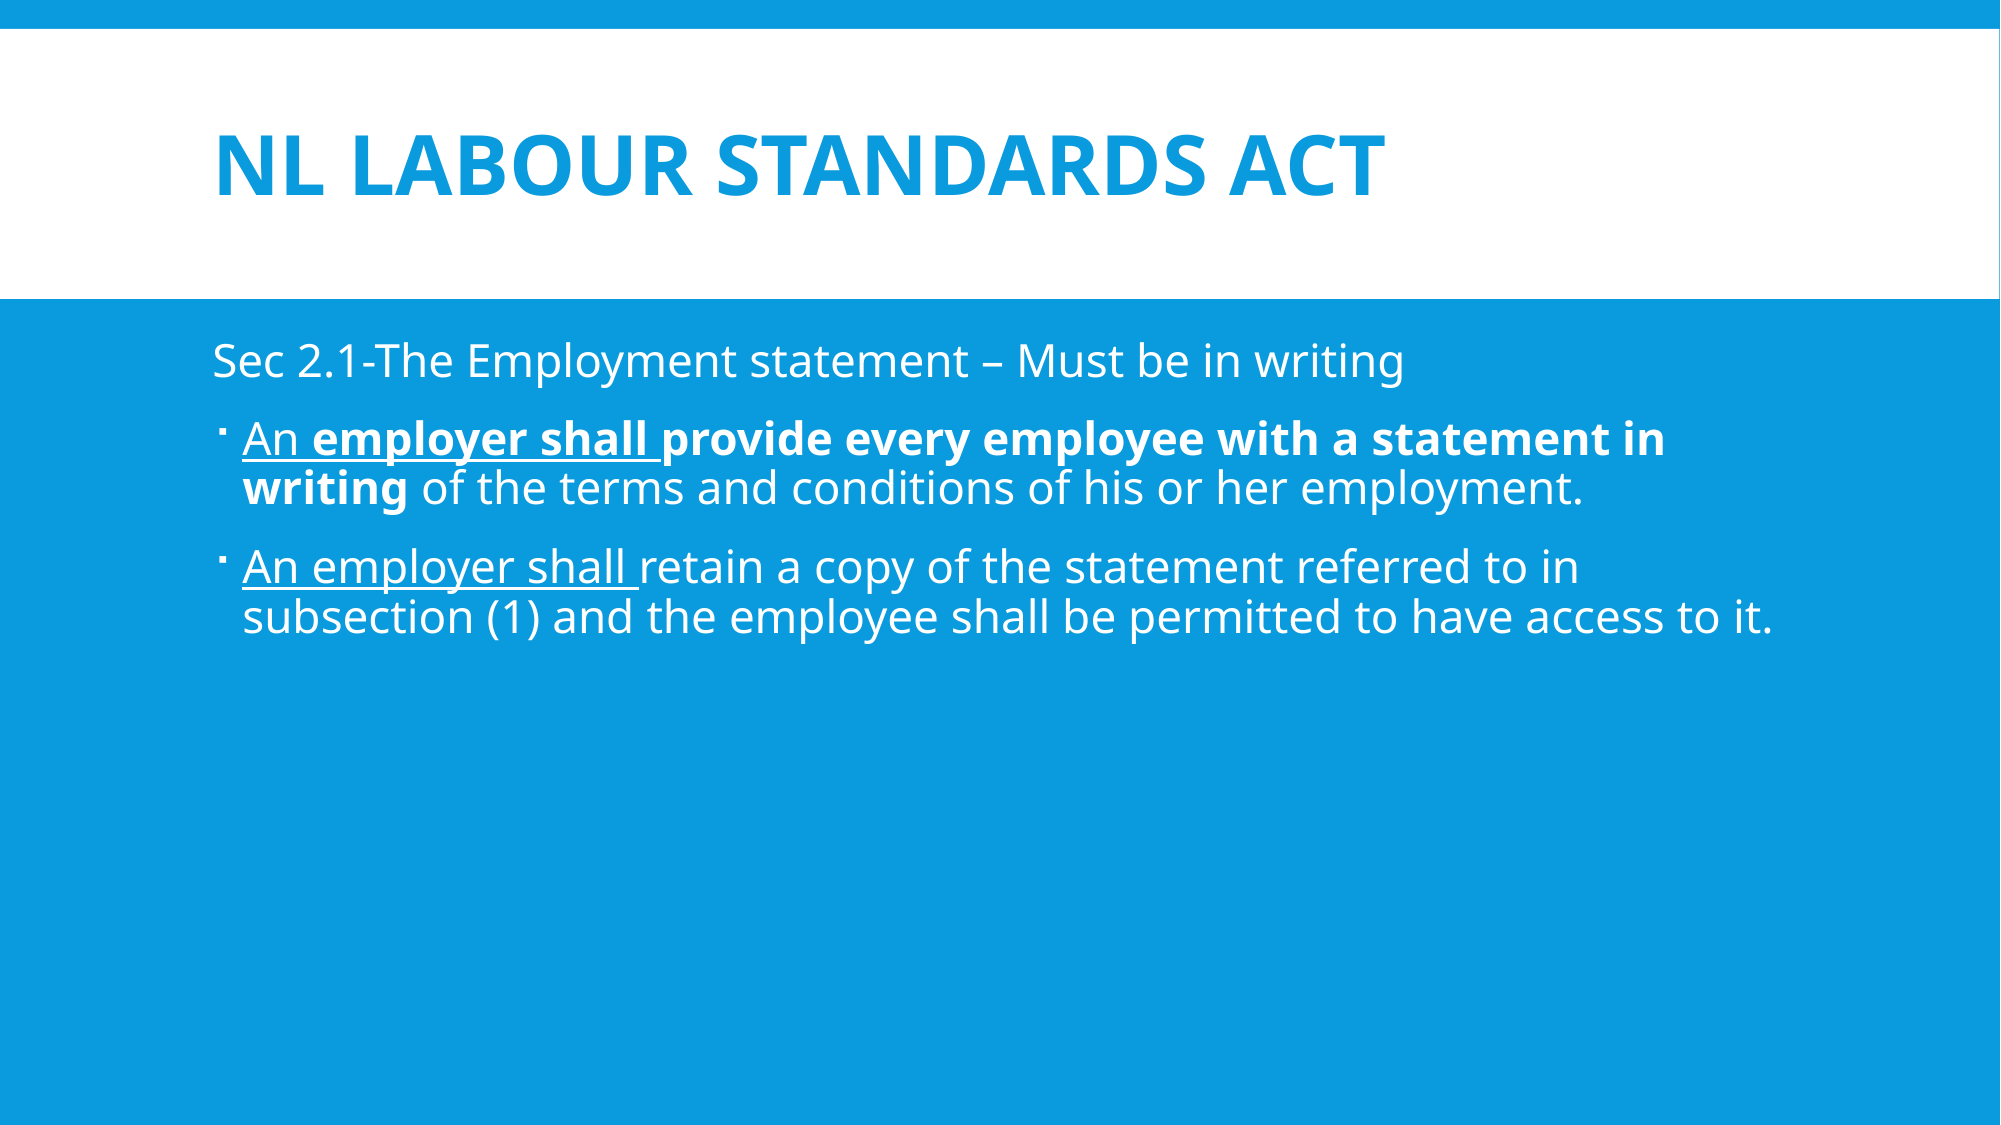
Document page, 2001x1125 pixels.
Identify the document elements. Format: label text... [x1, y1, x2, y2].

title NL Labour Standards Act [197, 46, 1803, 295]
list Sec 2.1-The Employment statement – Must be in writing An employer shall provide every employee with a statement in writing of the terms and conditions of his or her employment. An employer shall retain a copy of the statement referred to in subsection (1) and the employee shall be permitted to have access to it. [197, 329, 1803, 1020]
